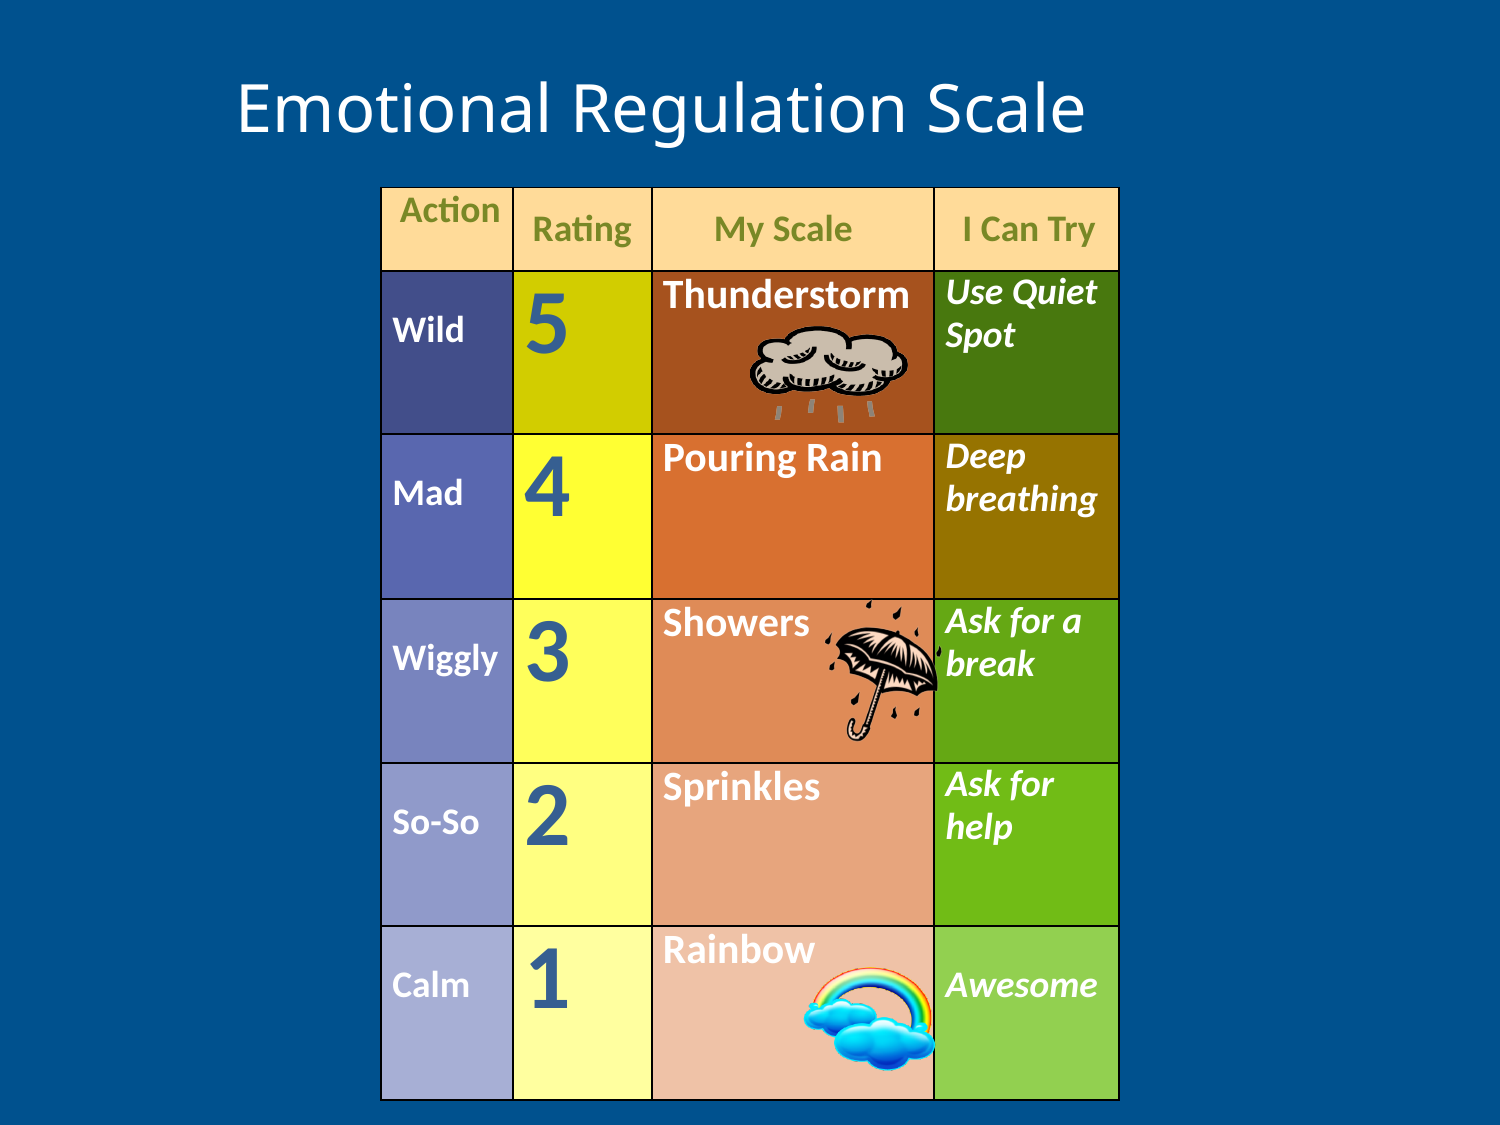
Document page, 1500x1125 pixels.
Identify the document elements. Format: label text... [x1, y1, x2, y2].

picture [799, 961, 936, 1076]
table_cell 1 [514, 927, 651, 1099]
table_cell Mad [382, 435, 512, 598]
picture [749, 324, 910, 425]
table_cell Ask for help [935, 764, 1118, 925]
table_header Rating [514, 188, 651, 270]
table_cell Sprinkles [653, 764, 933, 925]
table_cell Wild [382, 272, 512, 433]
table_cell Showers [653, 600, 933, 762]
table_cell Rainbow [653, 927, 933, 1099]
table_header Action [382, 188, 512, 270]
table_cell Awesome [935, 927, 1118, 1099]
table_cell 3 [514, 600, 651, 762]
table_cell 5 [514, 272, 651, 433]
table_cell Pouring Rain [653, 435, 933, 598]
table_cell Ask for a break [935, 600, 1118, 762]
picture [823, 599, 942, 744]
table_cell Calm [382, 927, 512, 1099]
table_cell Deep breathing [935, 435, 1118, 598]
table_header My Scale [653, 188, 933, 270]
table_cell 4 [514, 435, 651, 598]
table_cell Use Quiet Spot [935, 272, 1118, 433]
table_cell Thunderstorm [653, 272, 933, 433]
table_cell Wiggly [382, 600, 512, 762]
table_header I Can Try [935, 188, 1118, 270]
title Emotional Regulation Scale [99, 24, 1375, 188]
table_cell 2 [514, 764, 651, 925]
table_cell So-So [382, 764, 512, 925]
